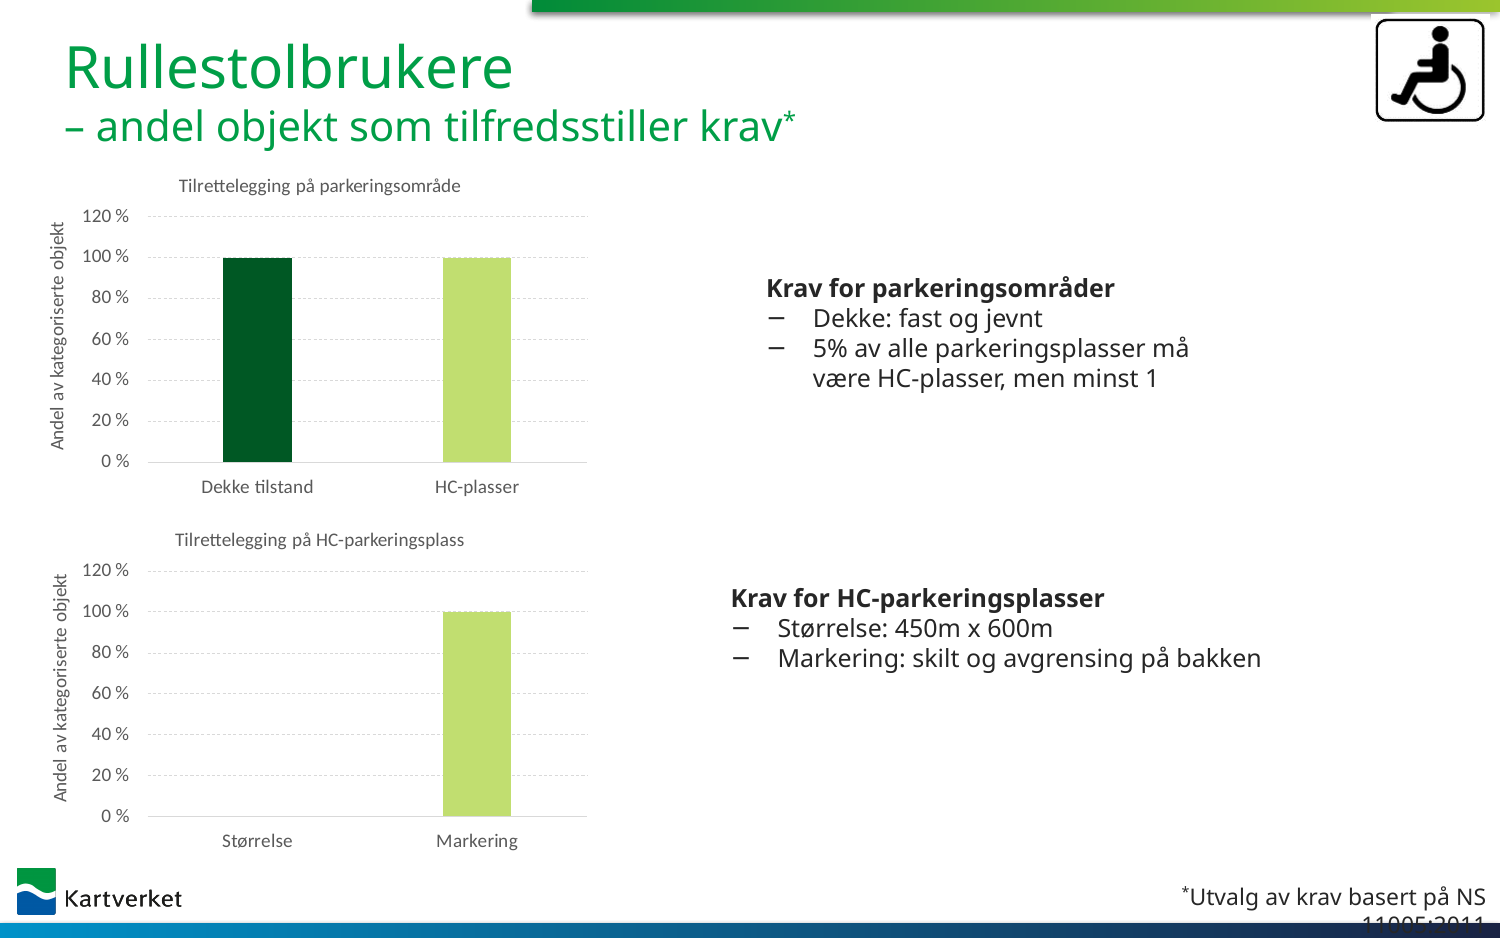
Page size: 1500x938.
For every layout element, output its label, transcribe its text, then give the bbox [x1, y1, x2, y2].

text_box *Utvalg av krav basert på NS 11005:2011 [1068, 873, 1500, 938]
picture [41, 166, 598, 505]
text_box Rullestolbrukere – andel objekt som tilfredsstiller krav* [49, 23, 1431, 158]
text_box Krav for HC-parkeringsplasser Størrelse: 450m x 600m Markering: skilt og avgrensing på bakken [715, 574, 1278, 680]
text_box Krav for parkeringsområder Dekke: fast og jevnt 5% av alle parkeringsplasser må være HC-plasser, men minst 1 [751, 264, 1232, 400]
picture [41, 520, 598, 859]
picture [1371, 13, 1491, 127]
